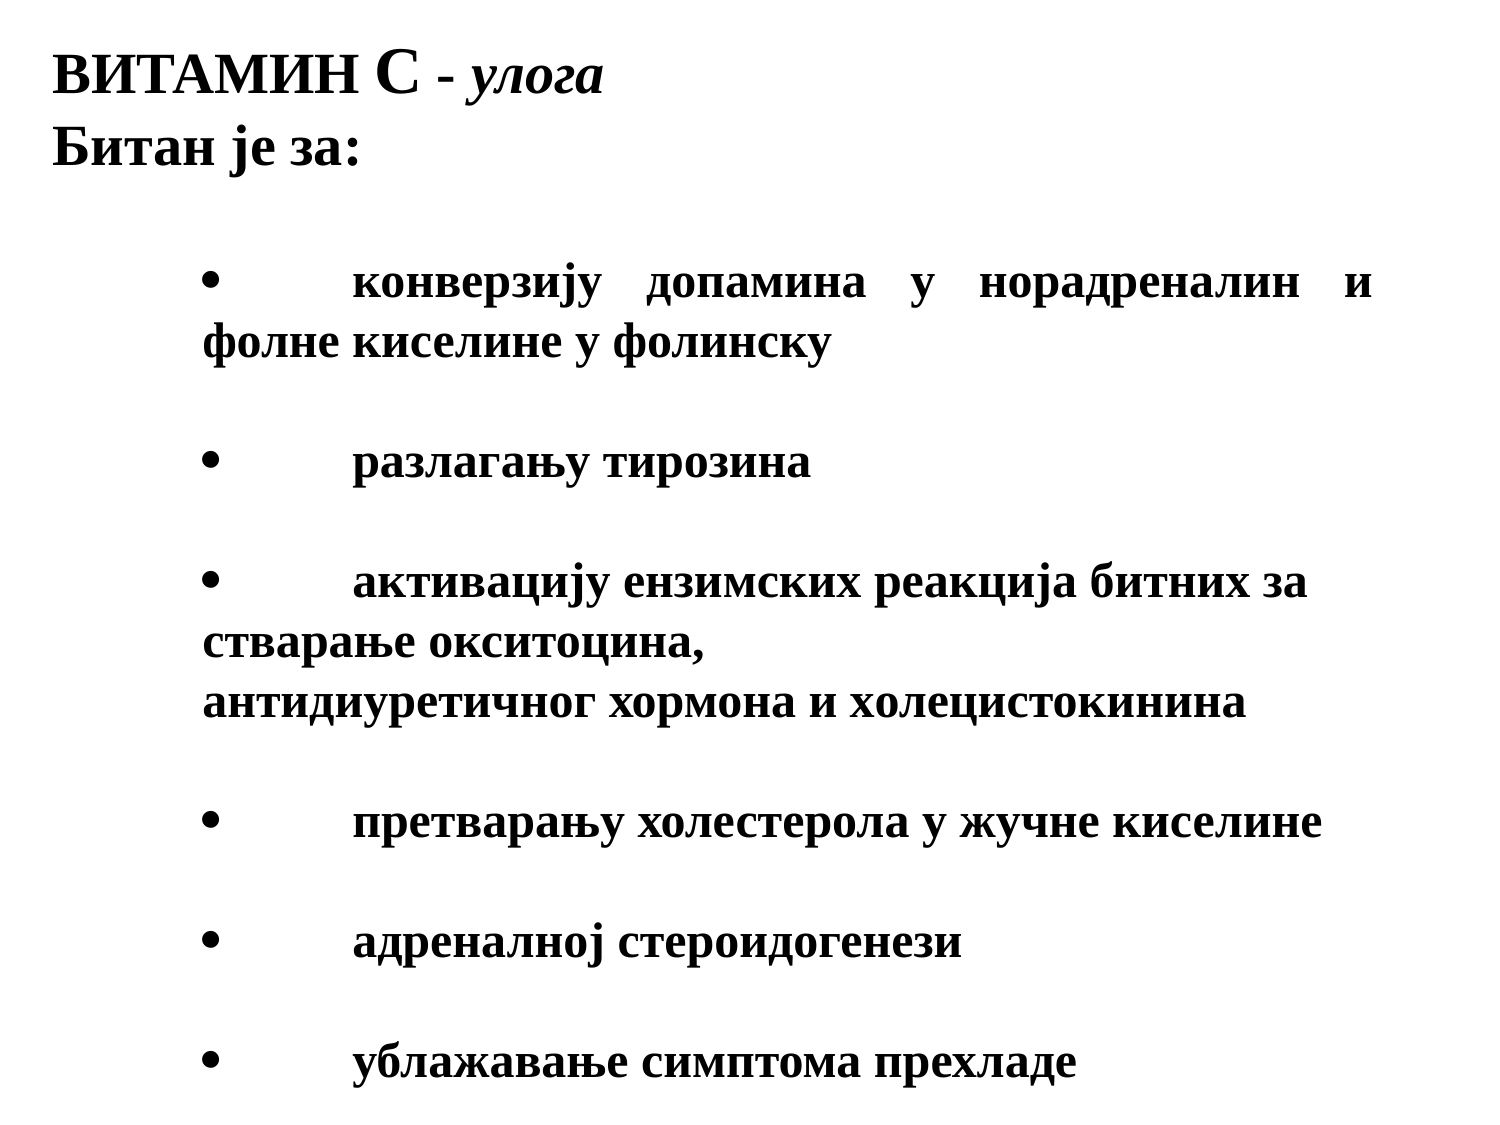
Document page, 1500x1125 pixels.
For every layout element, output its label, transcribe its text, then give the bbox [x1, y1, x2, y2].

text_box ВИТАМИН C - улога Битан је за: · конверзију допамина у норадреналин и фолне киселине у фолинску · разлагању тирозина · активацију ензимских реакција битних за стварање окситоцина, антидиуретичног хормона и холецистокинина · претварању холестерола у жучне киселине · адреналној стероидогенези · ублажавање симптома прехладе [37, 0, 1388, 1095]
